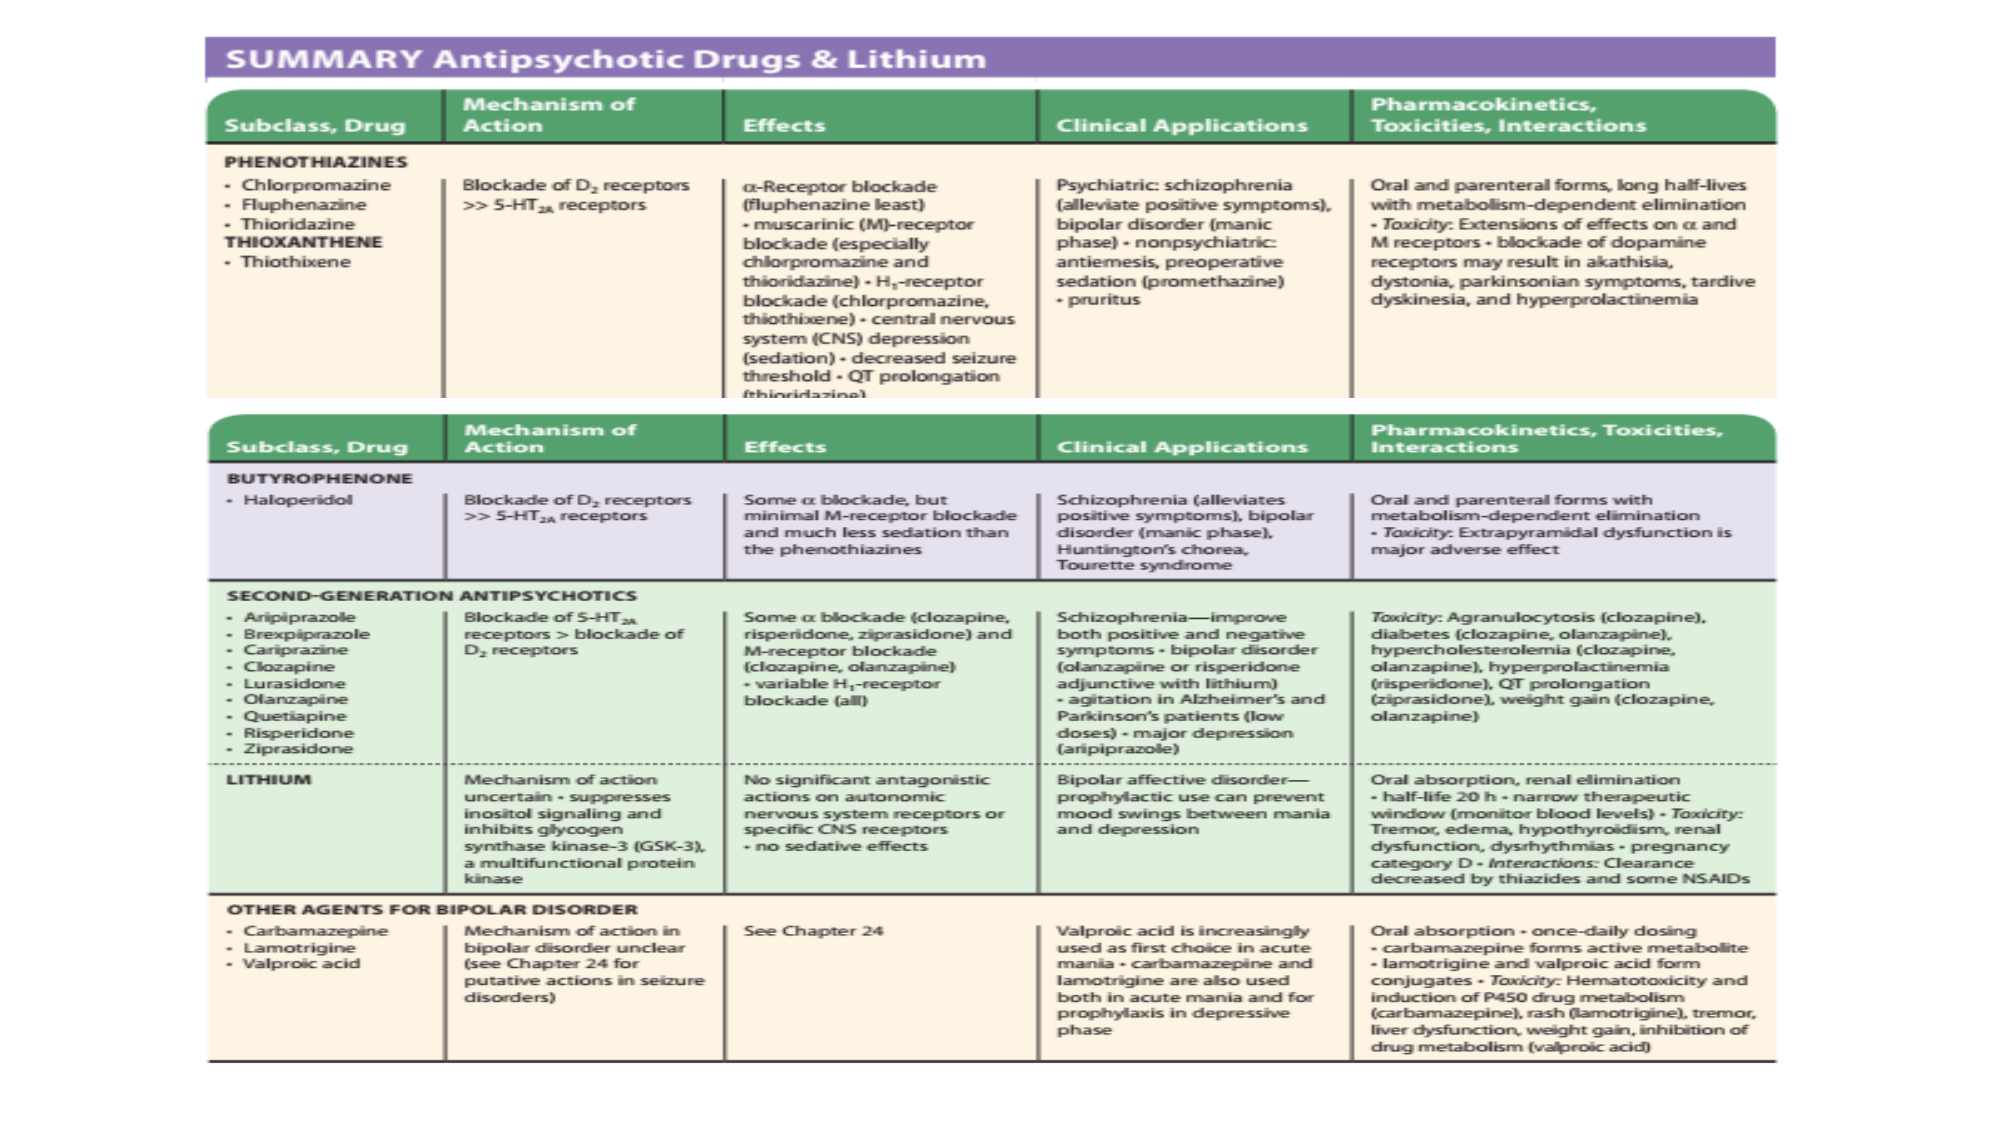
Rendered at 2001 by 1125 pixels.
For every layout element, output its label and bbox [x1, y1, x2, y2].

picture [180, 14, 1820, 1082]
